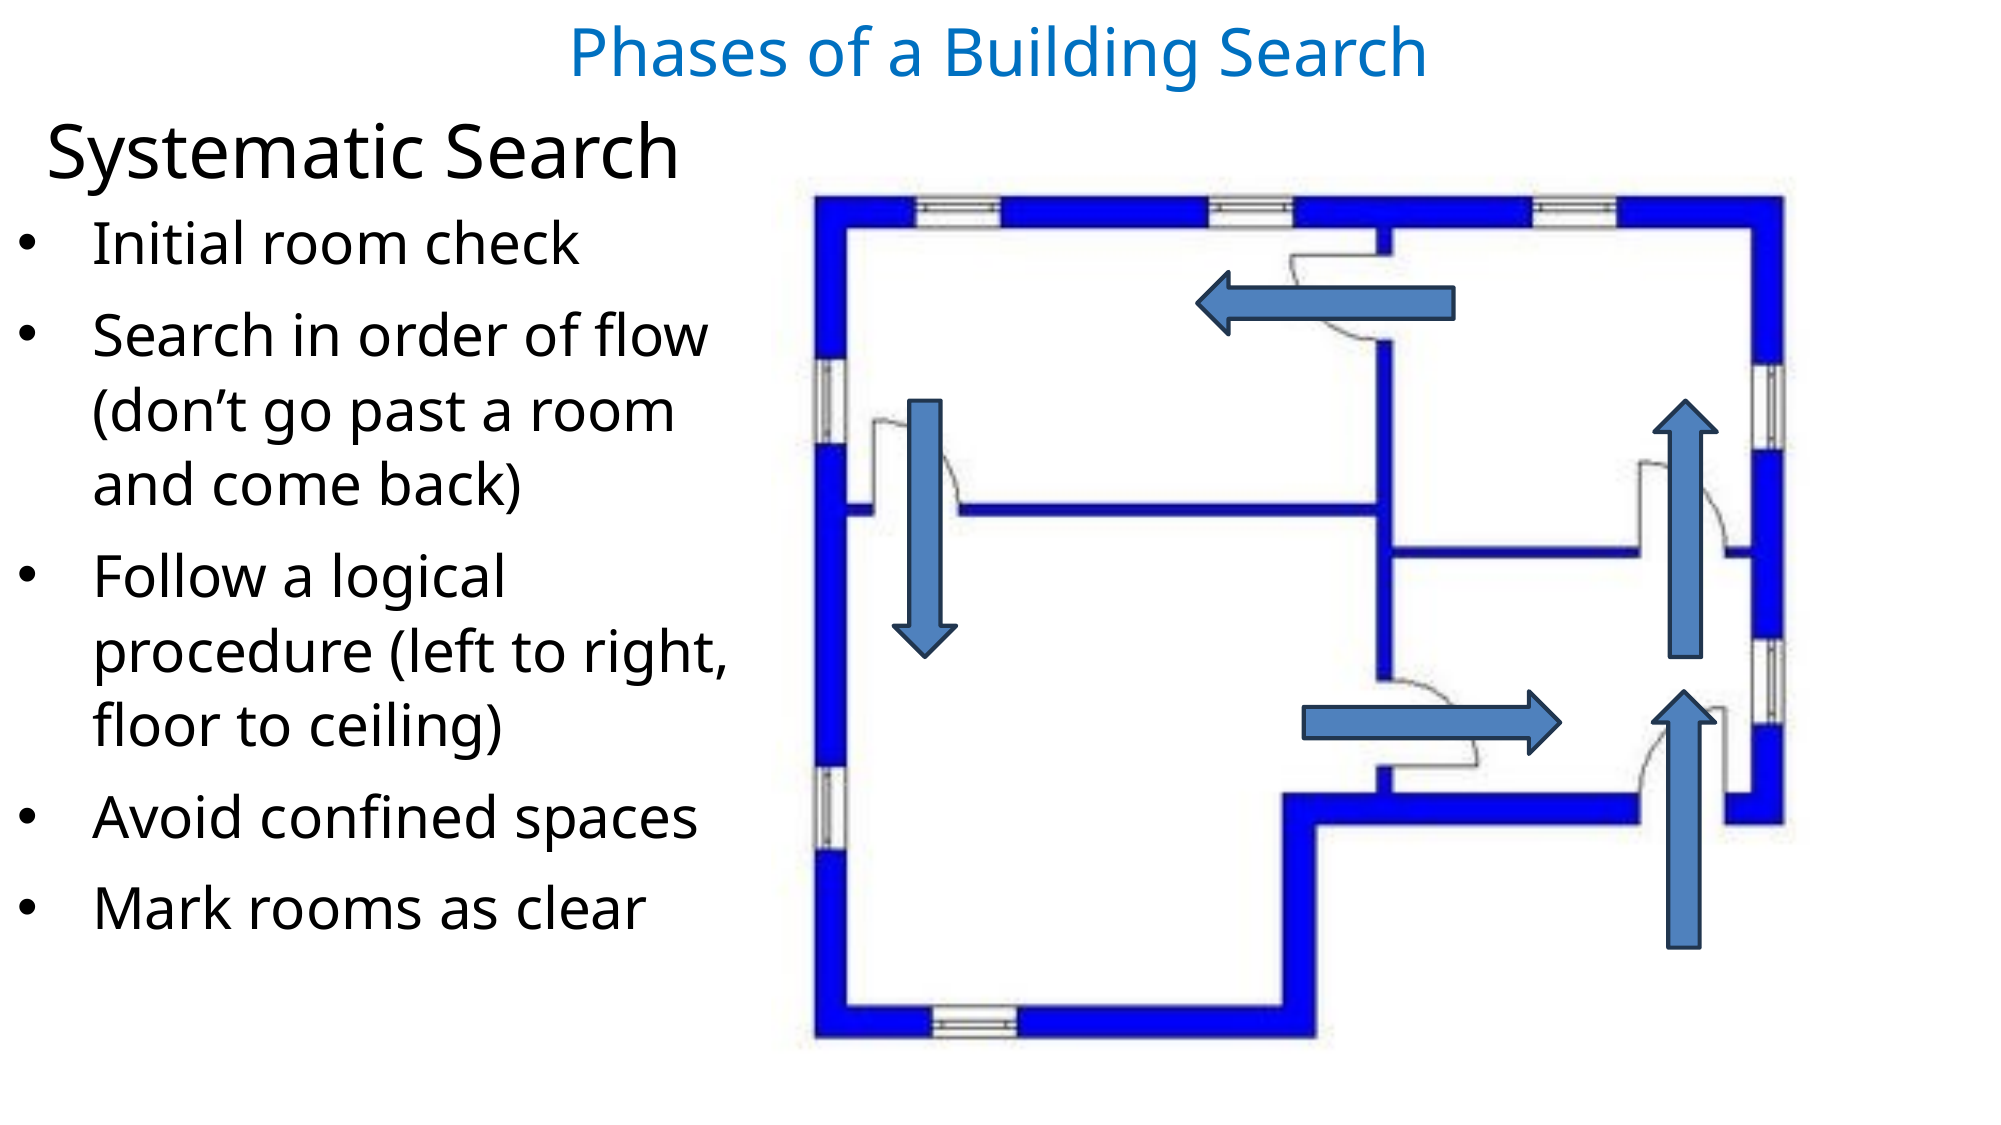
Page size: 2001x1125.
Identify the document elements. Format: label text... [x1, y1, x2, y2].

text_box Systematic Search [31, 96, 768, 201]
text_box Initial room check Search in order of flow (don’t go past a room and come back) Follow a logical procedure (left to right, floor to ceiling) Avoid confined spaces Mark rooms as clear [17, 201, 766, 1033]
text_box Phases of a Building Search [299, 2, 1701, 96]
picture [771, 95, 1865, 1111]
